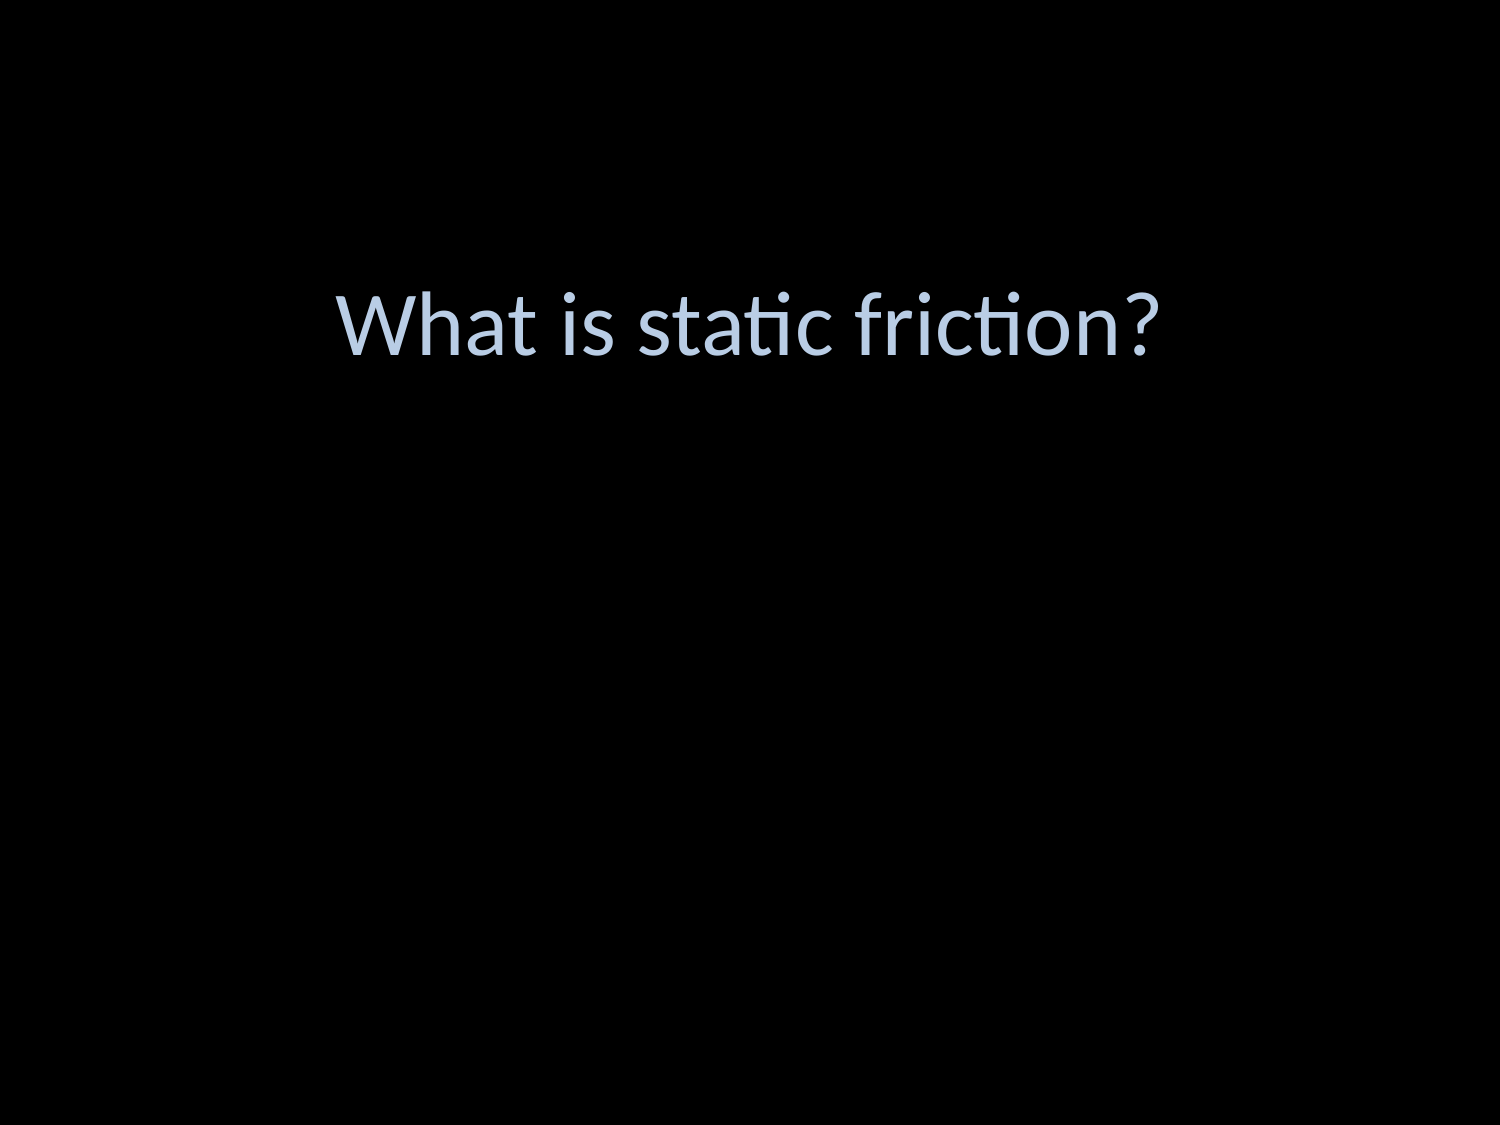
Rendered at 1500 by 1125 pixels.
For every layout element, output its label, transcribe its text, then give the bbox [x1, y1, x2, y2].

title What is static friction? [75, 224, 1425, 413]
